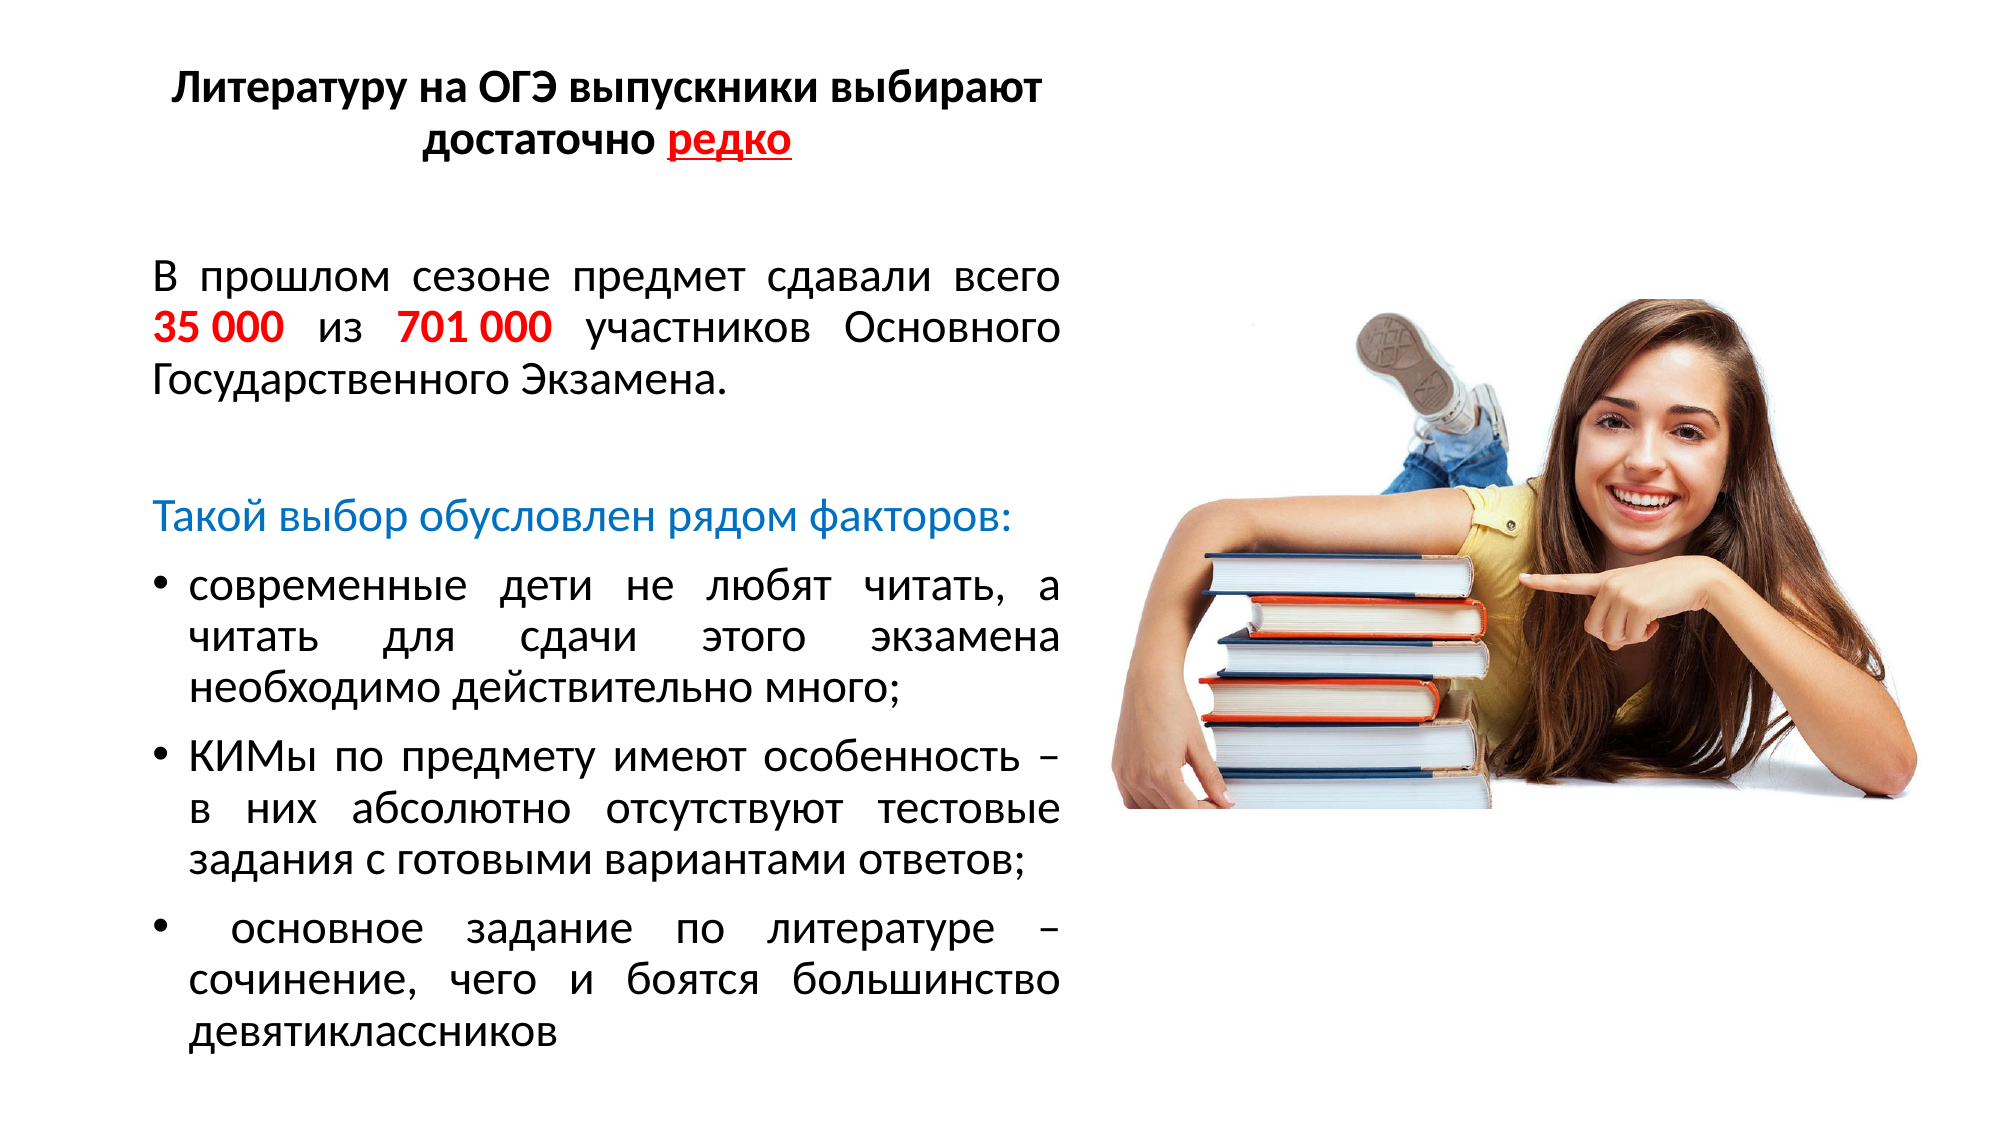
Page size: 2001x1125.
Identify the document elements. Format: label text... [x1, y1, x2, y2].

list Литературу на ОГЭ выпускники выбирают достаточно редко В прошлом сезоне предмет сдавали всего 35 000 из 701 000 участников Основного Государственного Экзамена. Такой выбор обусловлен рядом факторов: современные дети не любят читать, а читать для сдачи этого экзамена необходимо действительно много; КИМы по предмету имеют особенность – в них абсолютно отсутствуют тестовые задания с готовыми вариантами ответов; основное задание по литературе – сочинение, чего и боятся большинство девятиклассников [137, 54, 1077, 1071]
picture [1076, 299, 1941, 810]
